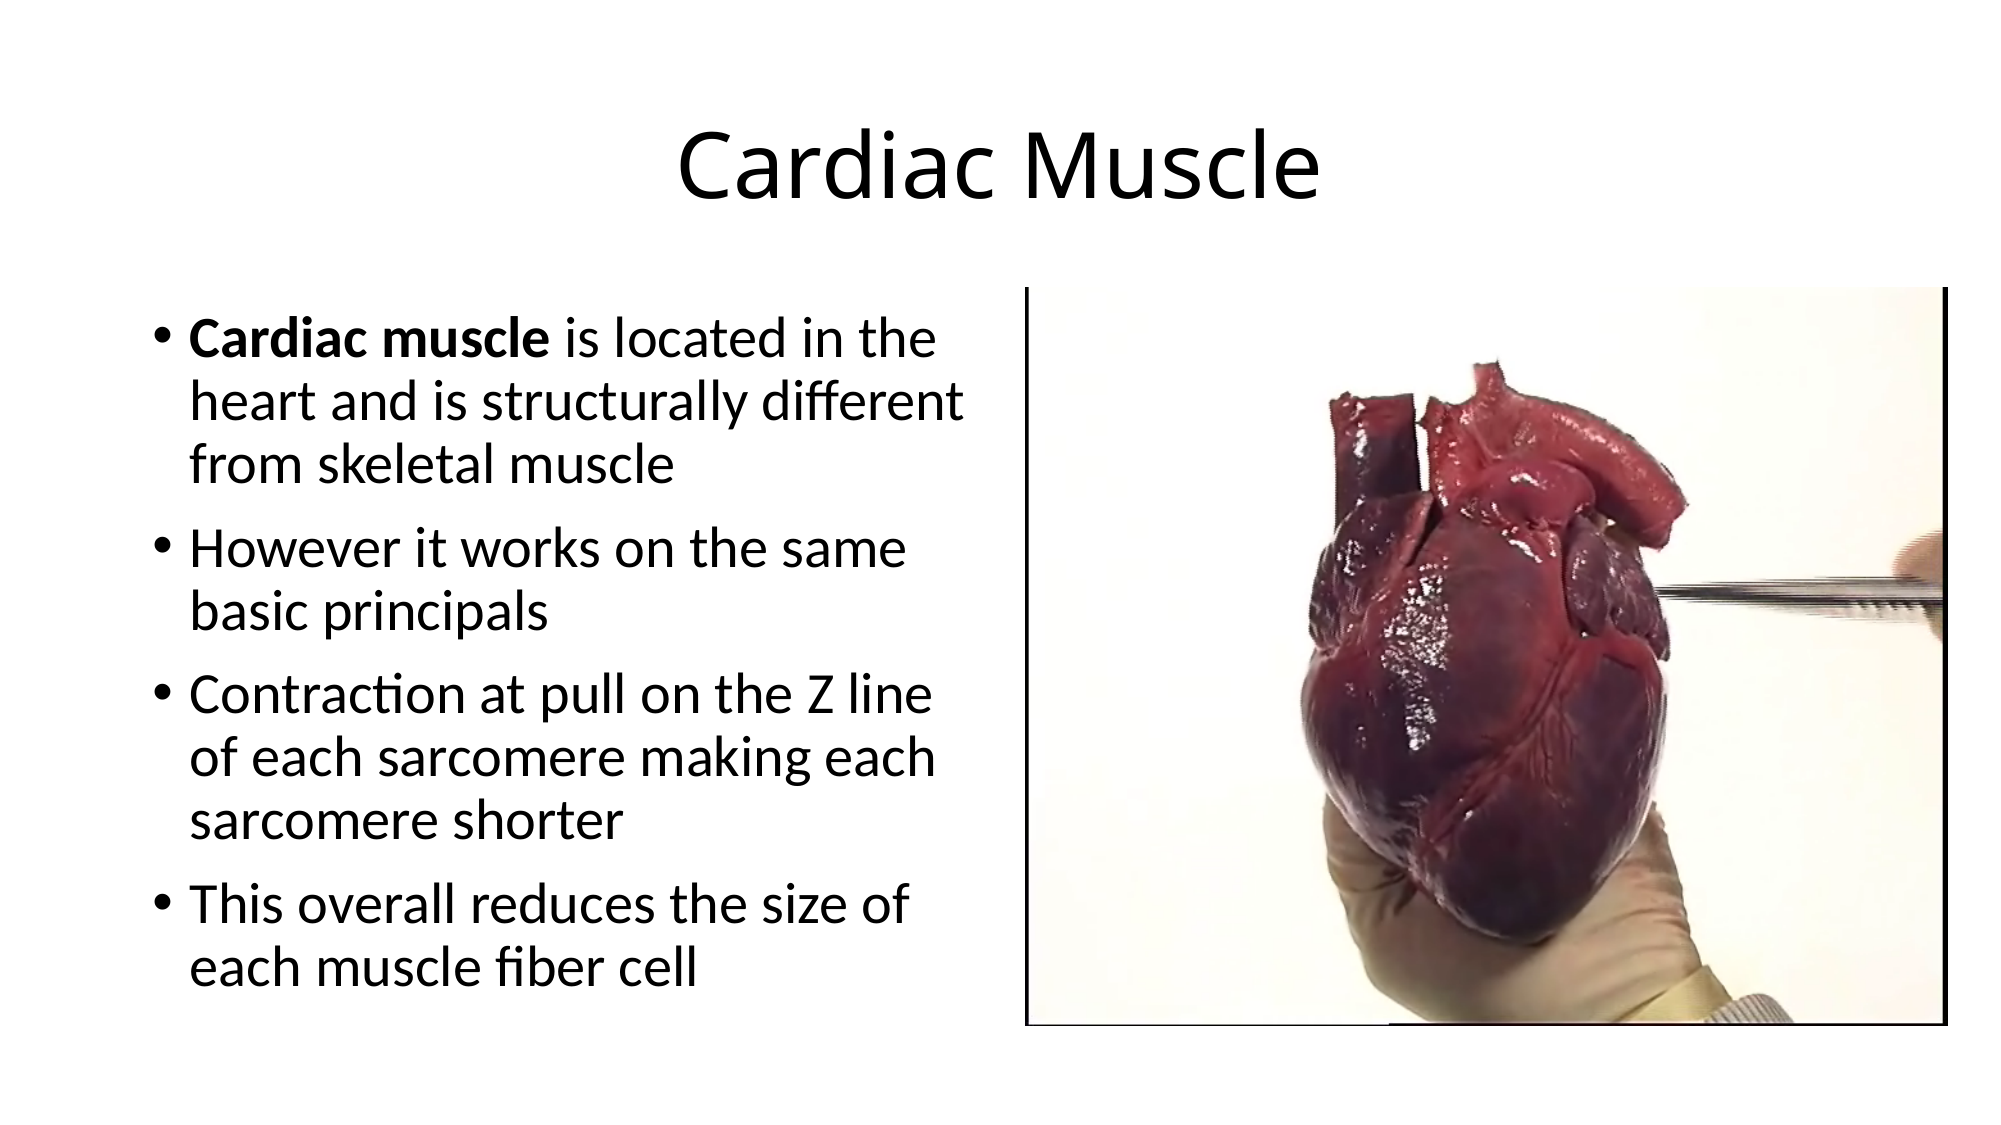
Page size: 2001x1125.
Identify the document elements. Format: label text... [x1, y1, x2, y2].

title Cardiac Muscle [137, 59, 1863, 278]
list Cardiac muscle is located in the heart and is structurally different from skeletal muscle However it works on the same basic principals Contraction at pull on the Z line of each sarcomere making each sarcomere shorter This overall reduces the size of each muscle fiber cell [137, 299, 988, 1014]
picture [1025, 287, 1948, 1026]
